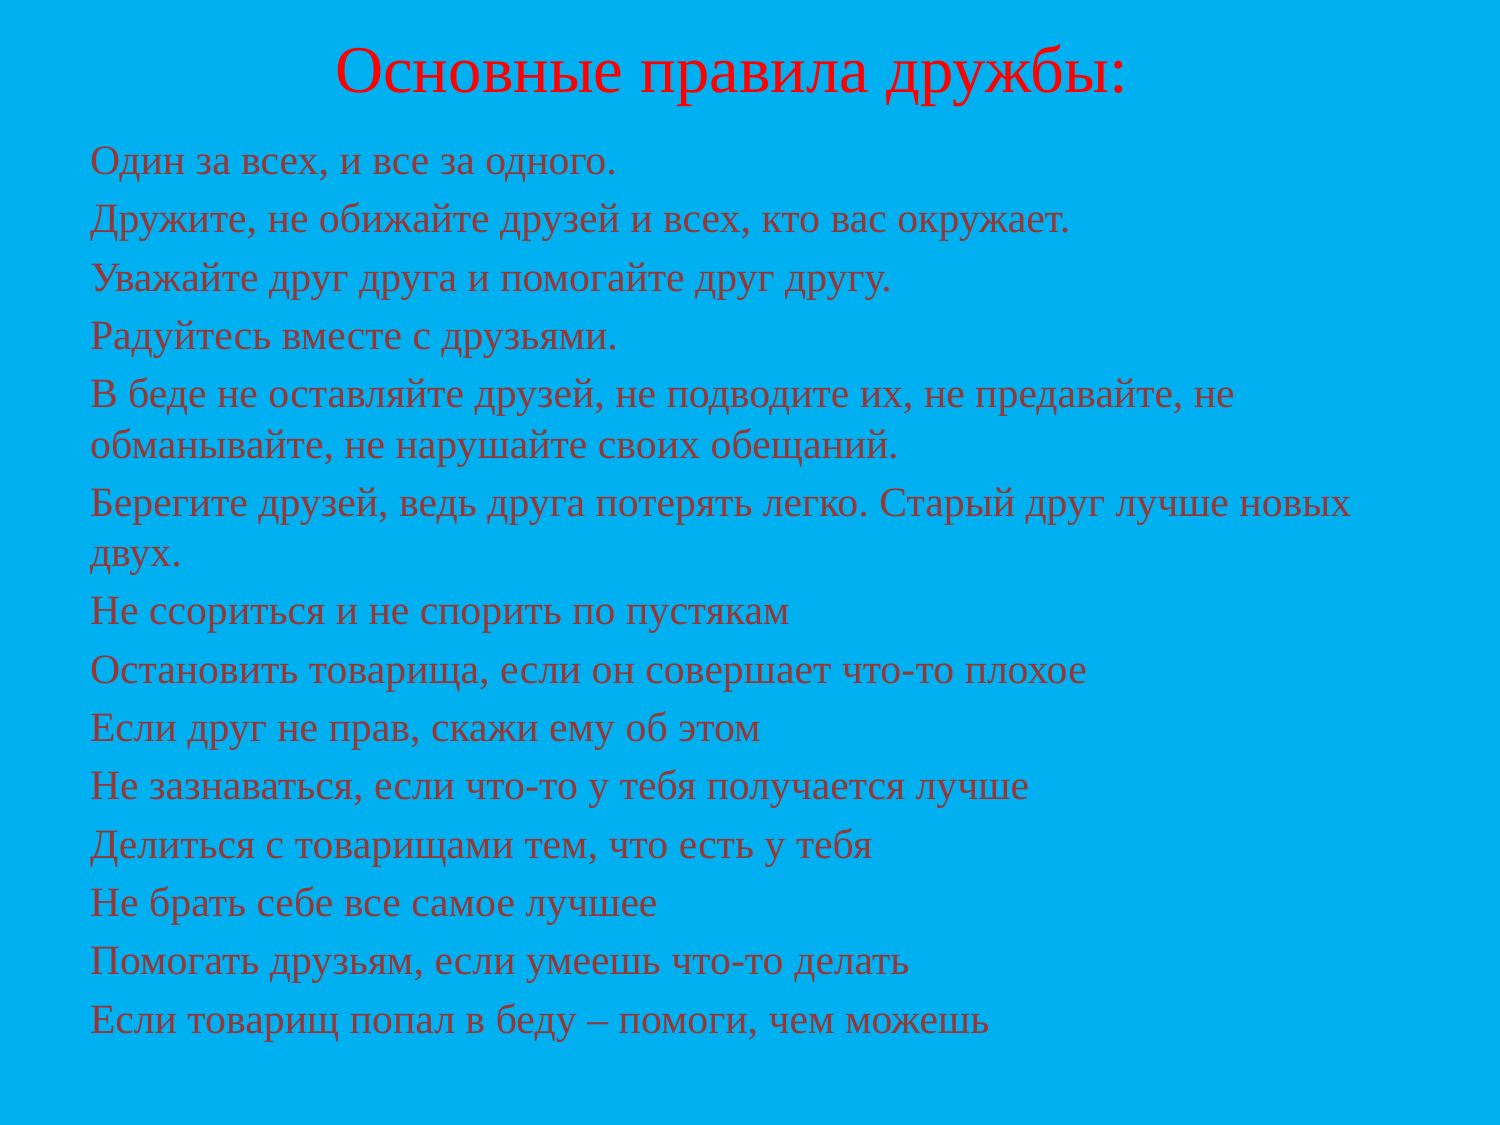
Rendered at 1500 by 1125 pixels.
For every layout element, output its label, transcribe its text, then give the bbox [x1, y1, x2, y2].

list Один за всех, и все за одного. Дружите, не обижайте друзей и всех, кто вас окружает. Уважайте друг друга и помогайте друг другу. Радуйтесь вместе с друзьями. В беде не оставляйте друзей, не подводите их, не предавайте, не обманывайте, не нарушайте своих обещаний. Берегите друзей, ведь друга потерять легко. Старый друг лучше новых двух. Не ссориться и не спорить по пустякам Остановить товарища, если он совершает что-то плохое Если друг не прав, скажи ему об этом Не зазнаваться, если что-то у тебя получается лучше Делиться с товарищами тем, что есть у тебя Не брать себе все самое лучшее Помогать друзьям, если умеешь что-то делать Если товарищ попал в беду – помоги, чем можешь [75, 125, 1425, 1125]
title Основные правила дружбы: [64, 0, 1415, 160]
